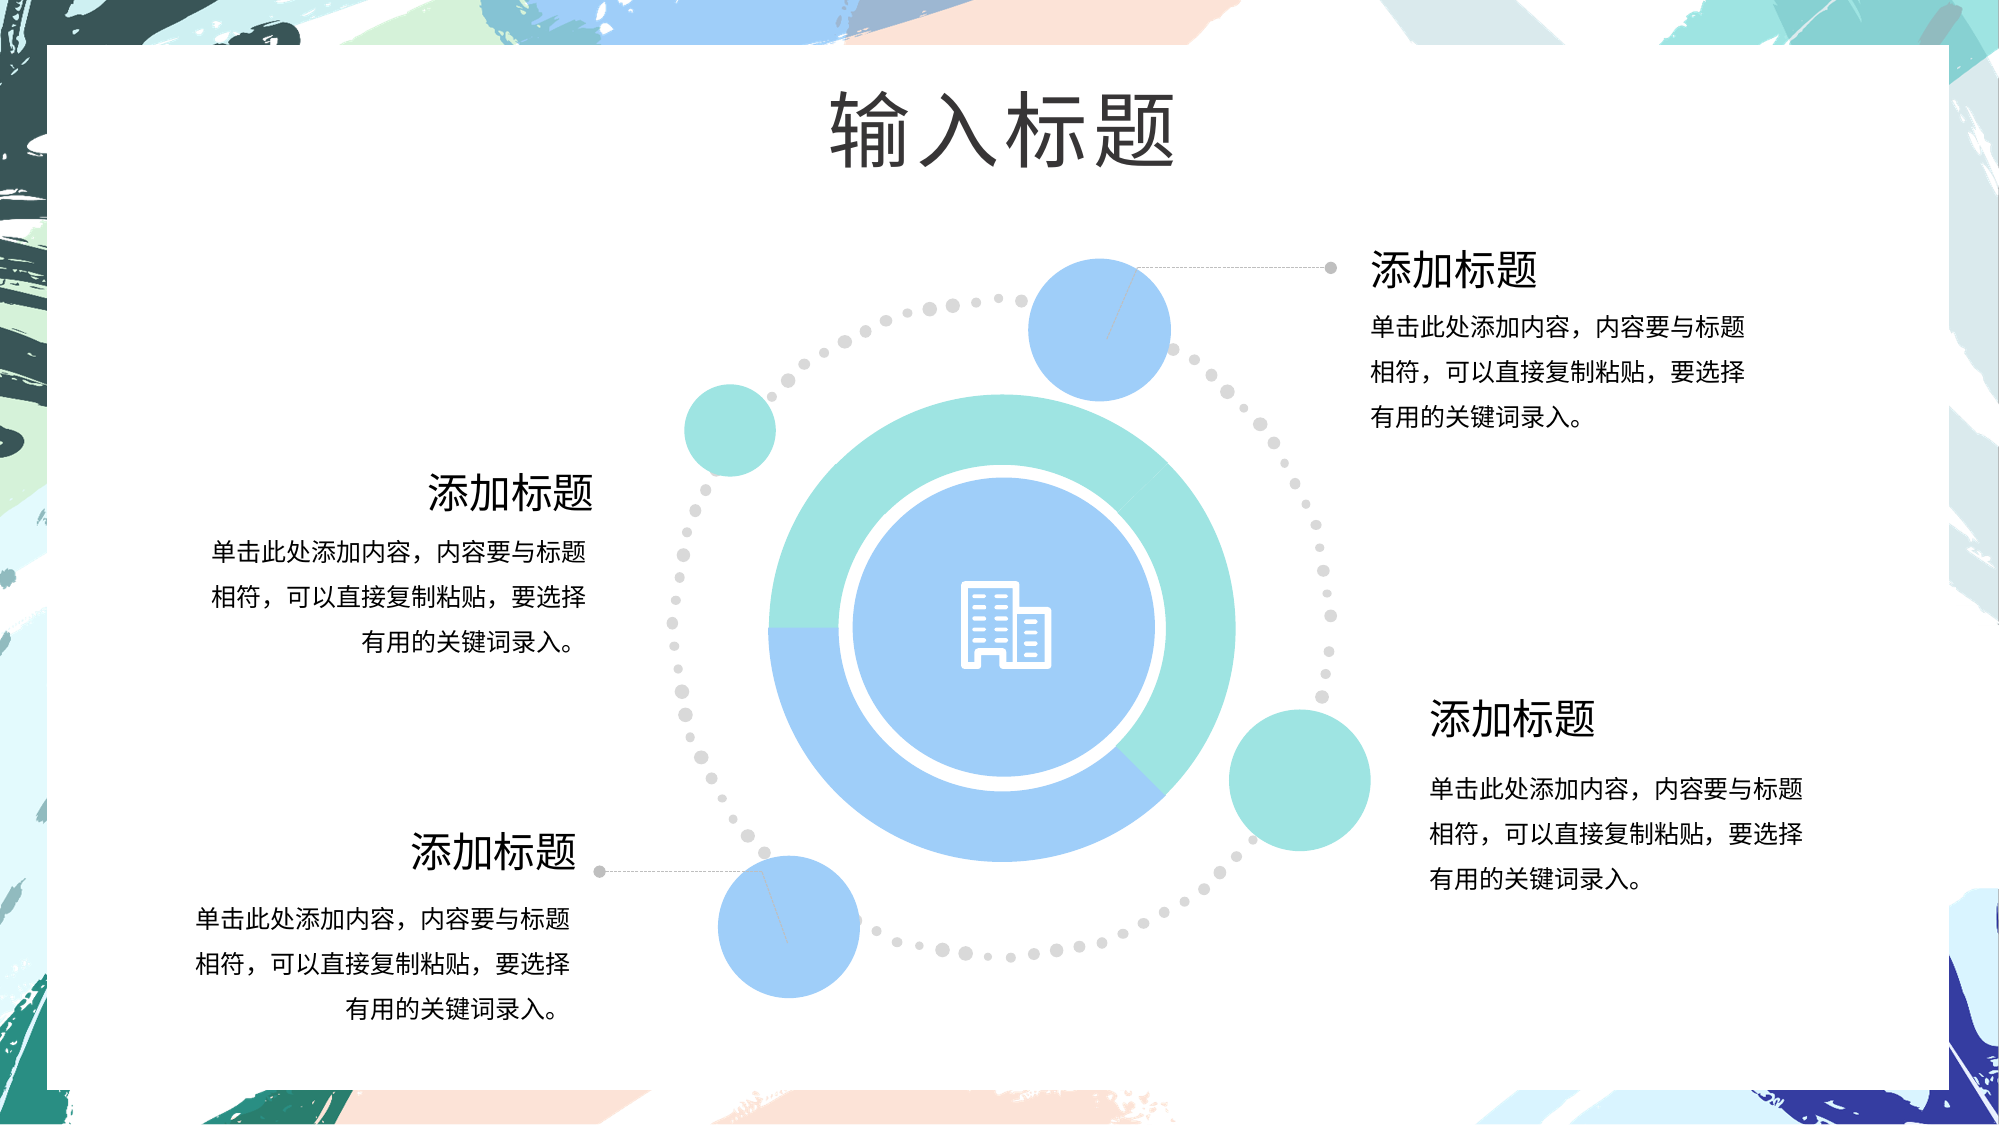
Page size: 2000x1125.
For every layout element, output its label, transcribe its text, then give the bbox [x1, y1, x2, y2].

text_box 单击此处添加内容，内容要与标题相符，可以直接复制粘贴，要选择有用的关键词录入。 [1414, 751, 1820, 901]
text_box 添加标题 [233, 432, 599, 514]
text_box 单击此处添加内容，内容要与标题相符，可以直接复制粘贴，要选择有用的关键词录入。 [1371, 289, 1761, 439]
text_box 单击此处添加内容，内容要与标题相符，可以直接复制粘贴，要选择有用的关键词录入。 [180, 881, 586, 1031]
text_box 输入标题 [757, 71, 1247, 186]
picture [0, 0, 1999, 1125]
text_box 单击此处添加内容，内容要与标题相符，可以直接复制粘贴，要选择有用的关键词录入。 [196, 514, 599, 664]
text_box 添加标题 [216, 788, 593, 915]
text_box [599, 258, 1371, 999]
text_box 添加标题 [1414, 655, 1791, 751]
text_box 添加标题 [1355, 206, 1733, 289]
